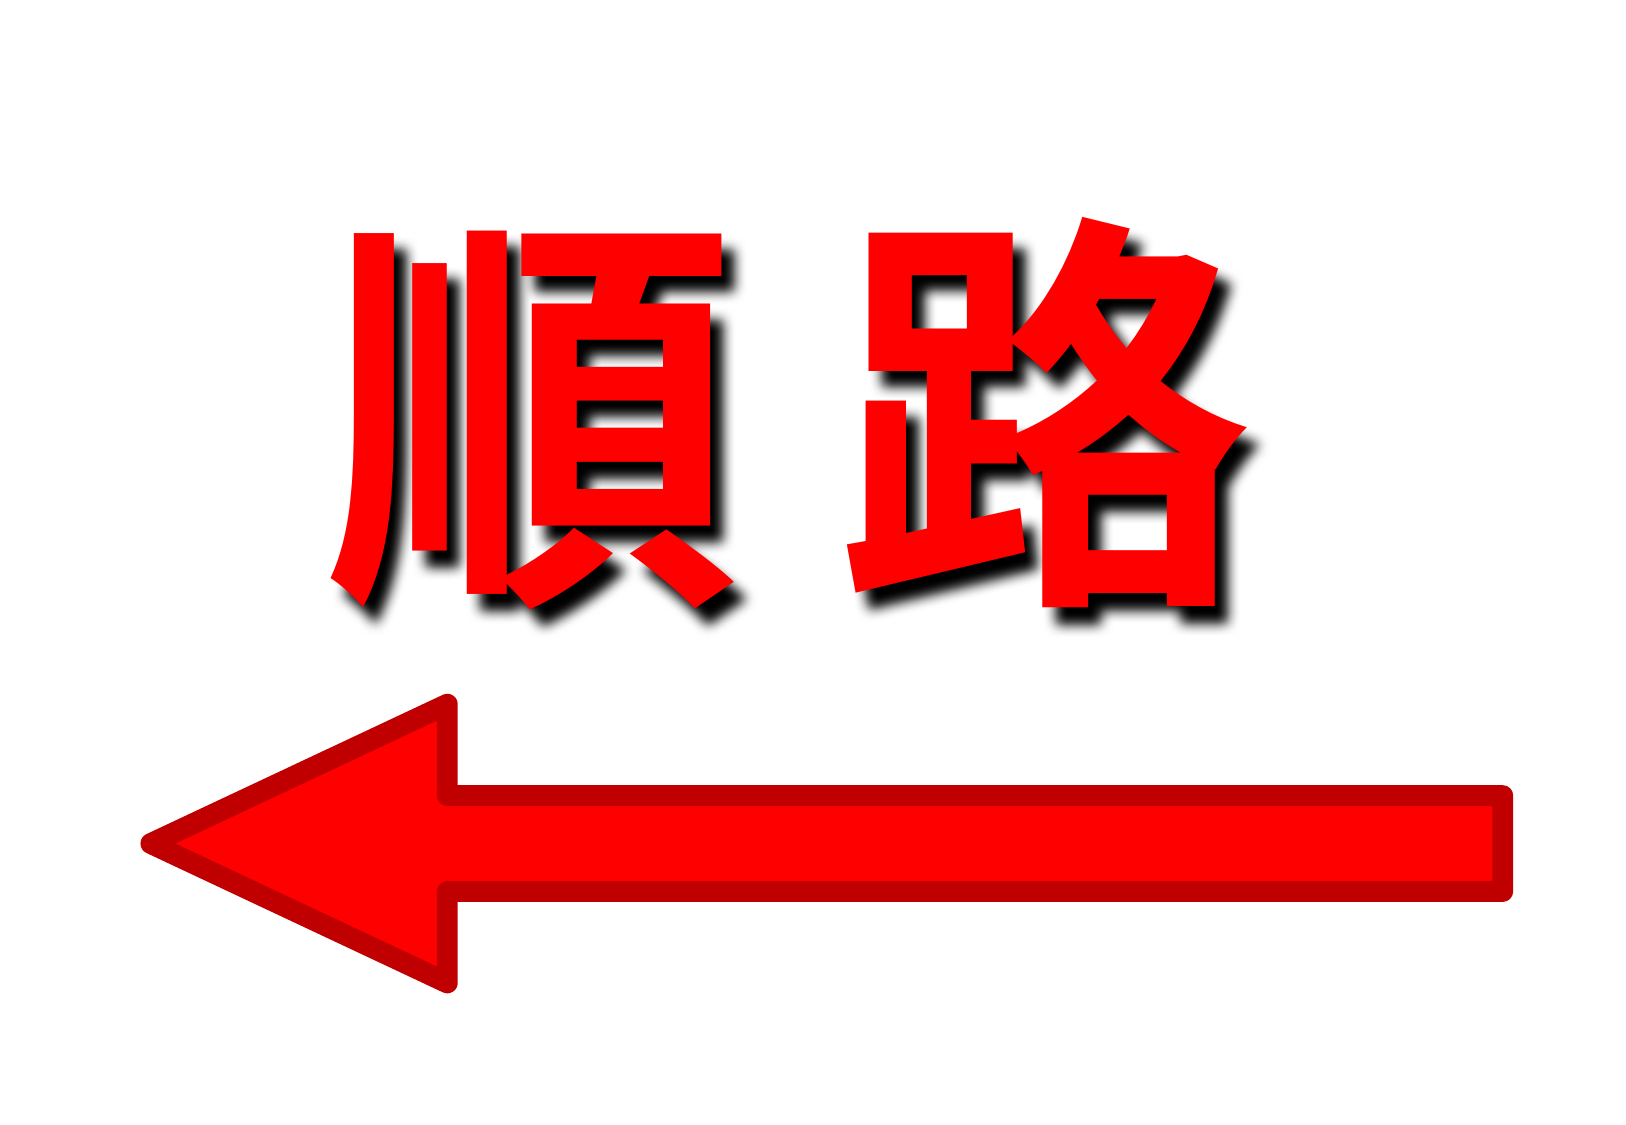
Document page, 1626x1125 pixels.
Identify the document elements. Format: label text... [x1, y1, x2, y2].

text_box 順 路 [308, 147, 1269, 663]
text_box [148, 702, 1505, 985]
